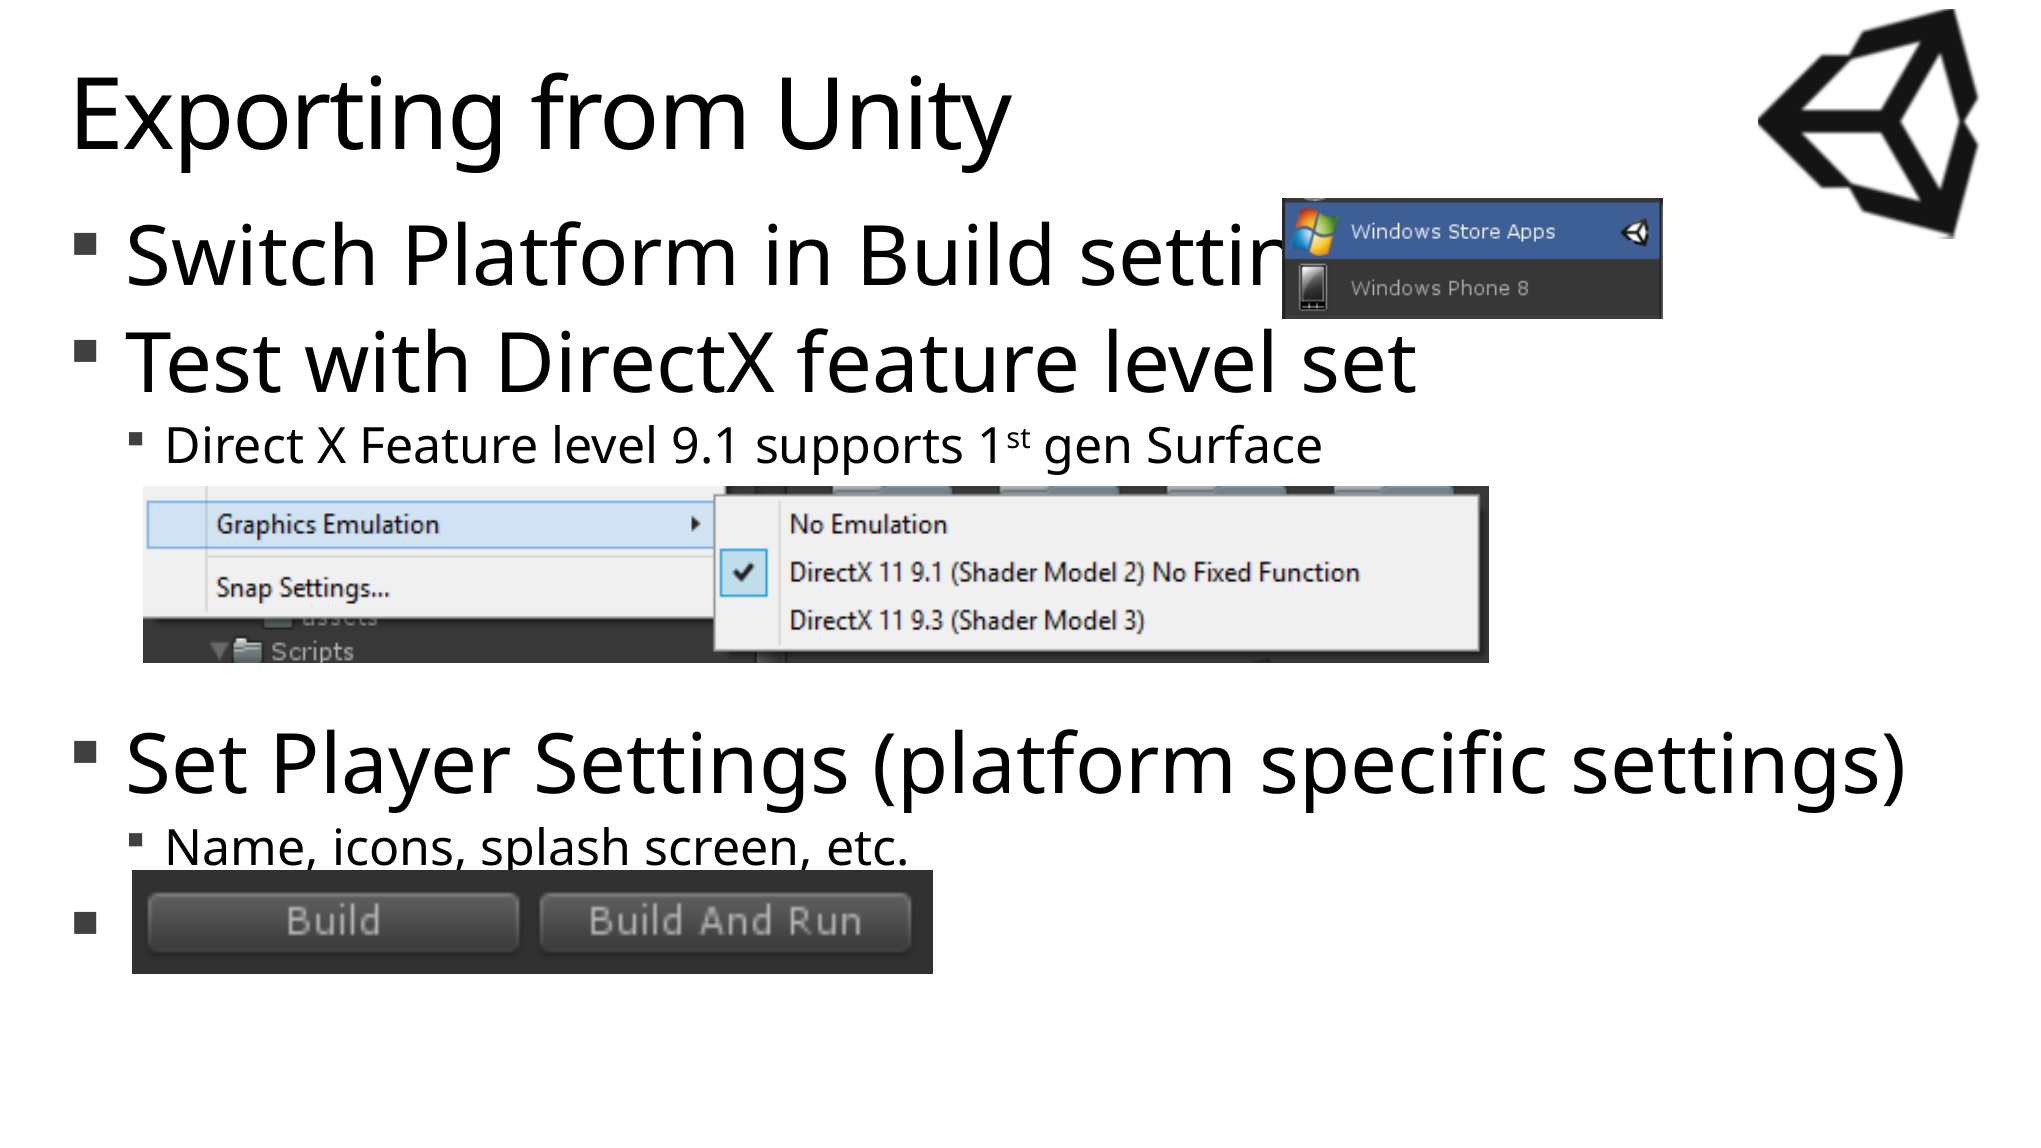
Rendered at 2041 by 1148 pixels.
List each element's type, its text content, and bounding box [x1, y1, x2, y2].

title Exporting from Unity [45, 48, 1757, 199]
picture [1282, 198, 1663, 319]
picture [132, 870, 933, 974]
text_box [1757, 8, 1996, 239]
picture [143, 486, 1489, 663]
list Switch Platform in Build settings Test with DirectX feature level set Direct X Feature level 9.1 supports 1st gen Surface Set Player Settings (platform specific settings) Name, icons, splash screen, etc. [45, 199, 1996, 1148]
